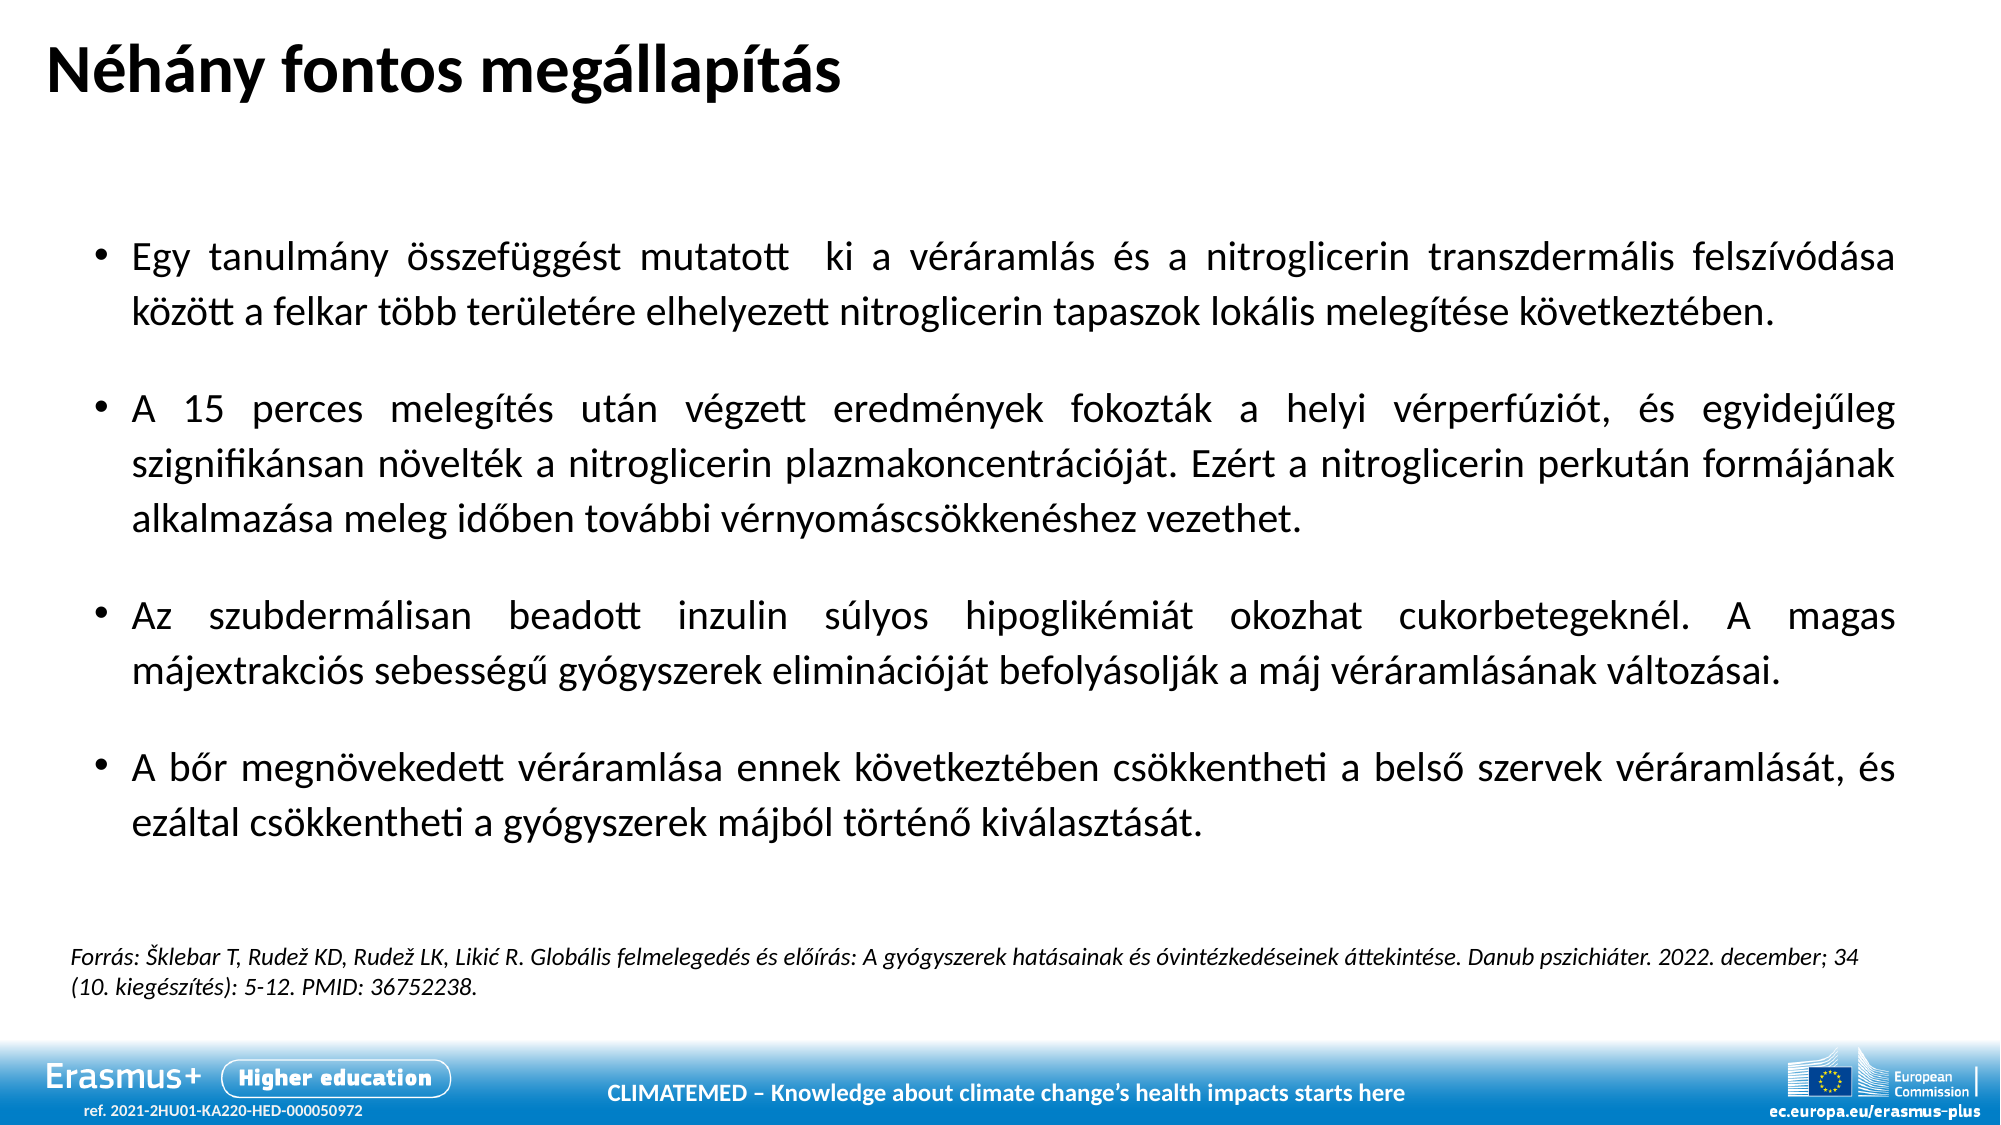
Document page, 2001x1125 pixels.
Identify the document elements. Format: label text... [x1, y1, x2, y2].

title Néhány fontos megállapítás [31, 25, 1984, 116]
picture [0, 899, 2000, 1125]
list Egy tanulmány összefüggést mutatott ki a véráramlás és a nitroglicerin transzdermális felszívódása között a felkar több területére elhelyezett nitroglicerin tapaszok lokális melegítése következtében. A 15 perces melegítés után végzett eredmények fokozták a helyi vérperfúziót, és egyidejűleg szignifikánsan növelték a nitroglicerin plazmakoncentrációját. Ezért a nitroglicerin perkután formájának alkalmazása meleg időben további vérnyomáscsökkenéshez vezethet. Az szubdermálisan beadott inzulin súlyos hipoglikémiát okozhat cukorbetegeknél. A magas májextrakciós sebességű gyógyszerek eliminációját befolyásolják a máj véráramlásának változásai. A bőr megnövekedett véráramlása ennek következtében csökkentheti a belső szervek véráramlását, és ezáltal csökkentheti a gyógyszerek májból történő kiválasztását. [79, 216, 1912, 1048]
text_box Forrás: Šklebar T, Rudež KD, Rudež LK, Likić R. Globális felmelegedés és előírás: A gyógyszerek hatásainak és óvintézkedéseinek áttekintése. Danub pszichiáter. 2022. december; 34 (10. kiegészítés): 5-12. PMID: 36752238. [55, 932, 1897, 1008]
